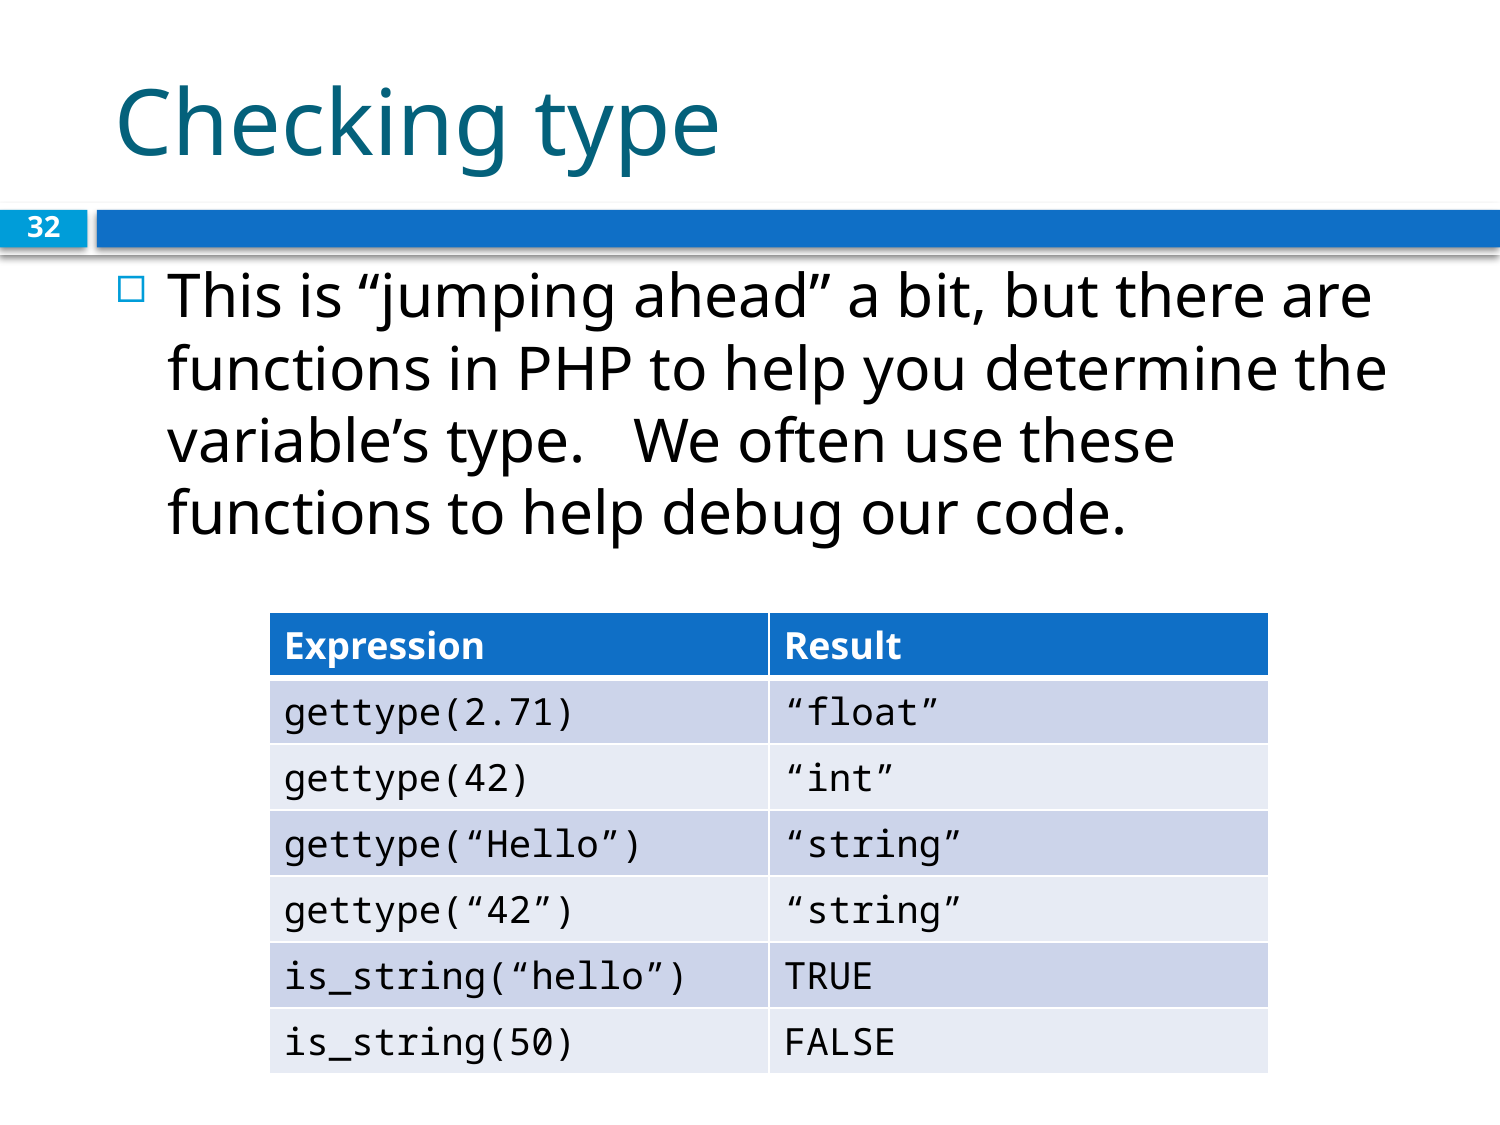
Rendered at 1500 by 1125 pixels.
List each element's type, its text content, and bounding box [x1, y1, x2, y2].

table_cell “int” [770, 745, 1268, 809]
table_cell gettype(“Hello”) [270, 811, 768, 875]
table_cell gettype(42) [270, 745, 768, 809]
table_cell is_string(50) [270, 1009, 768, 1073]
table_cell “string” [770, 811, 1268, 875]
text_box This is “jumping ahead” a bit, but there are functions in PHP to help you determine the variable’s type. We often use these functions to help debug our code. [100, 249, 1438, 988]
table_cell gettype(“42”) [270, 877, 768, 941]
table_cell “float” [770, 681, 1268, 743]
table_cell “string” [770, 877, 1268, 941]
title Checking type [99, 37, 1438, 201]
table_header Expression [270, 613, 768, 675]
table_cell FALSE [770, 1009, 1268, 1073]
table_cell TRUE [770, 943, 1268, 1007]
table_header Result [770, 613, 1268, 675]
table_cell is_string(“hello”) [270, 943, 768, 1007]
table_cell gettype(2.71) [270, 681, 768, 743]
slide_number 32 [0, 208, 88, 249]
